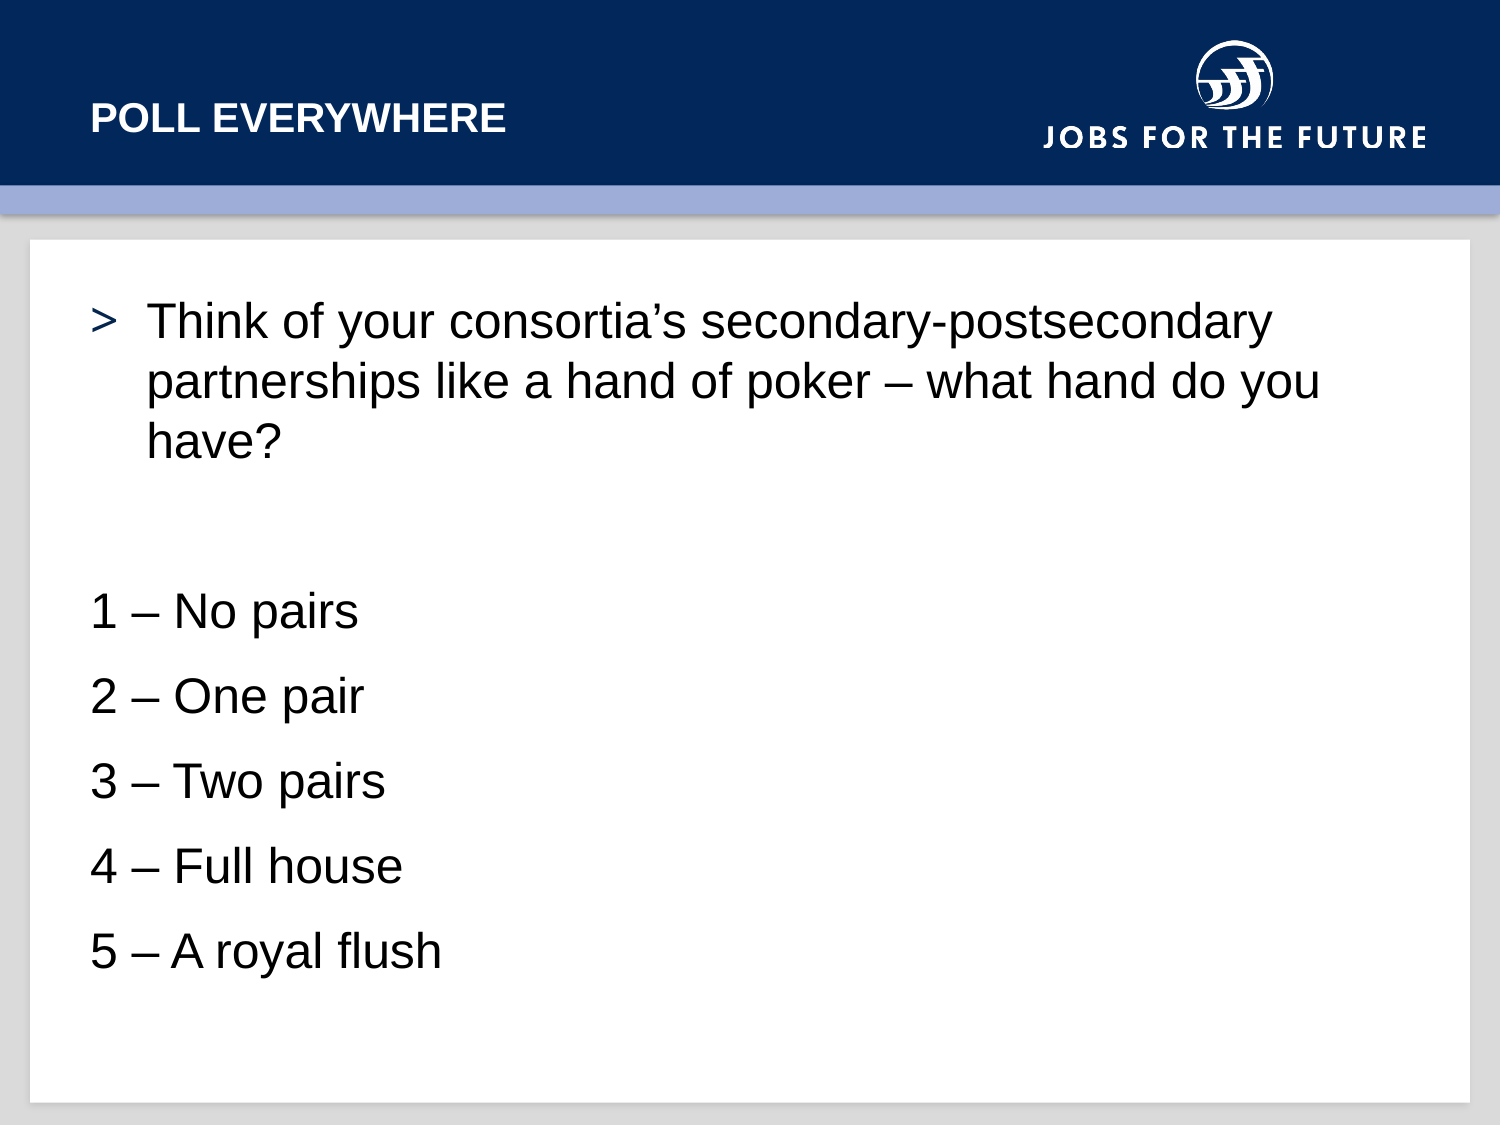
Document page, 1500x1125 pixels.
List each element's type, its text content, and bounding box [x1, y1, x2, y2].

list Think of your consortia’s secondary-postsecondary partnerships like a hand of poker – what hand do you have? 1 – No pairs 2 – One pair 3 – Two pairs 4 – Full house 5 – A royal flush [75, 281, 1425, 1041]
title POLL EVERYWHERE [75, 45, 1013, 188]
